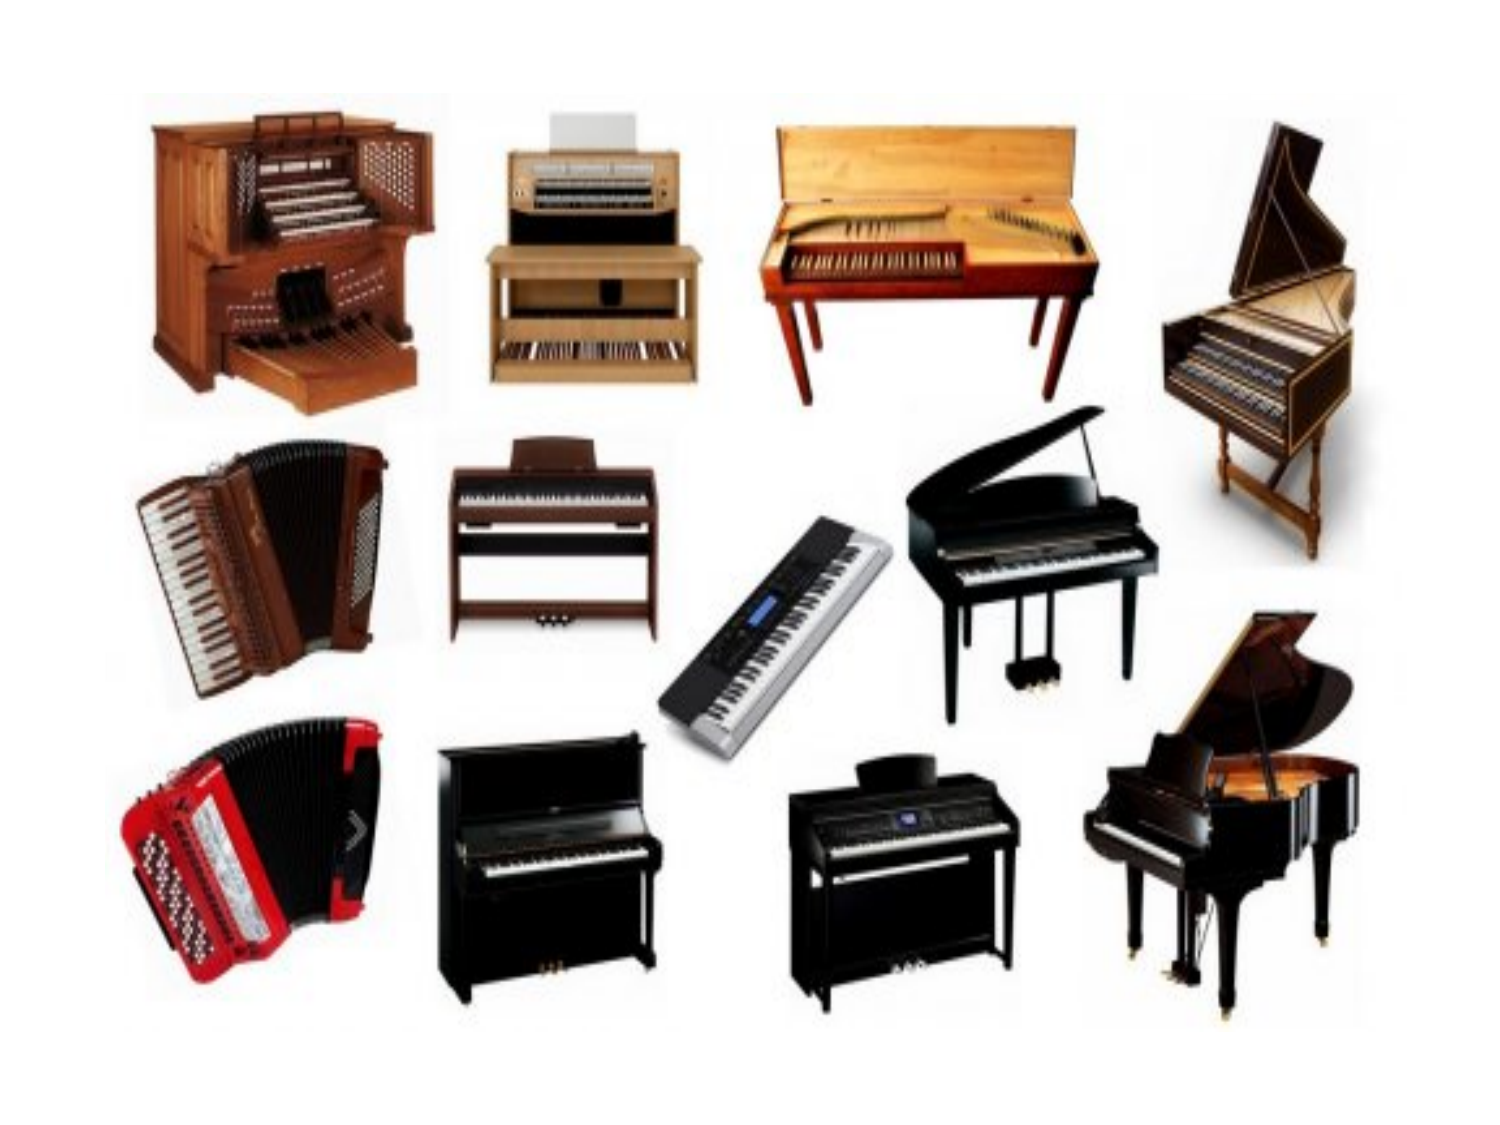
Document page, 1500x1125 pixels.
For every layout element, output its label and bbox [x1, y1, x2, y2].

list [105, 93, 1407, 1032]
